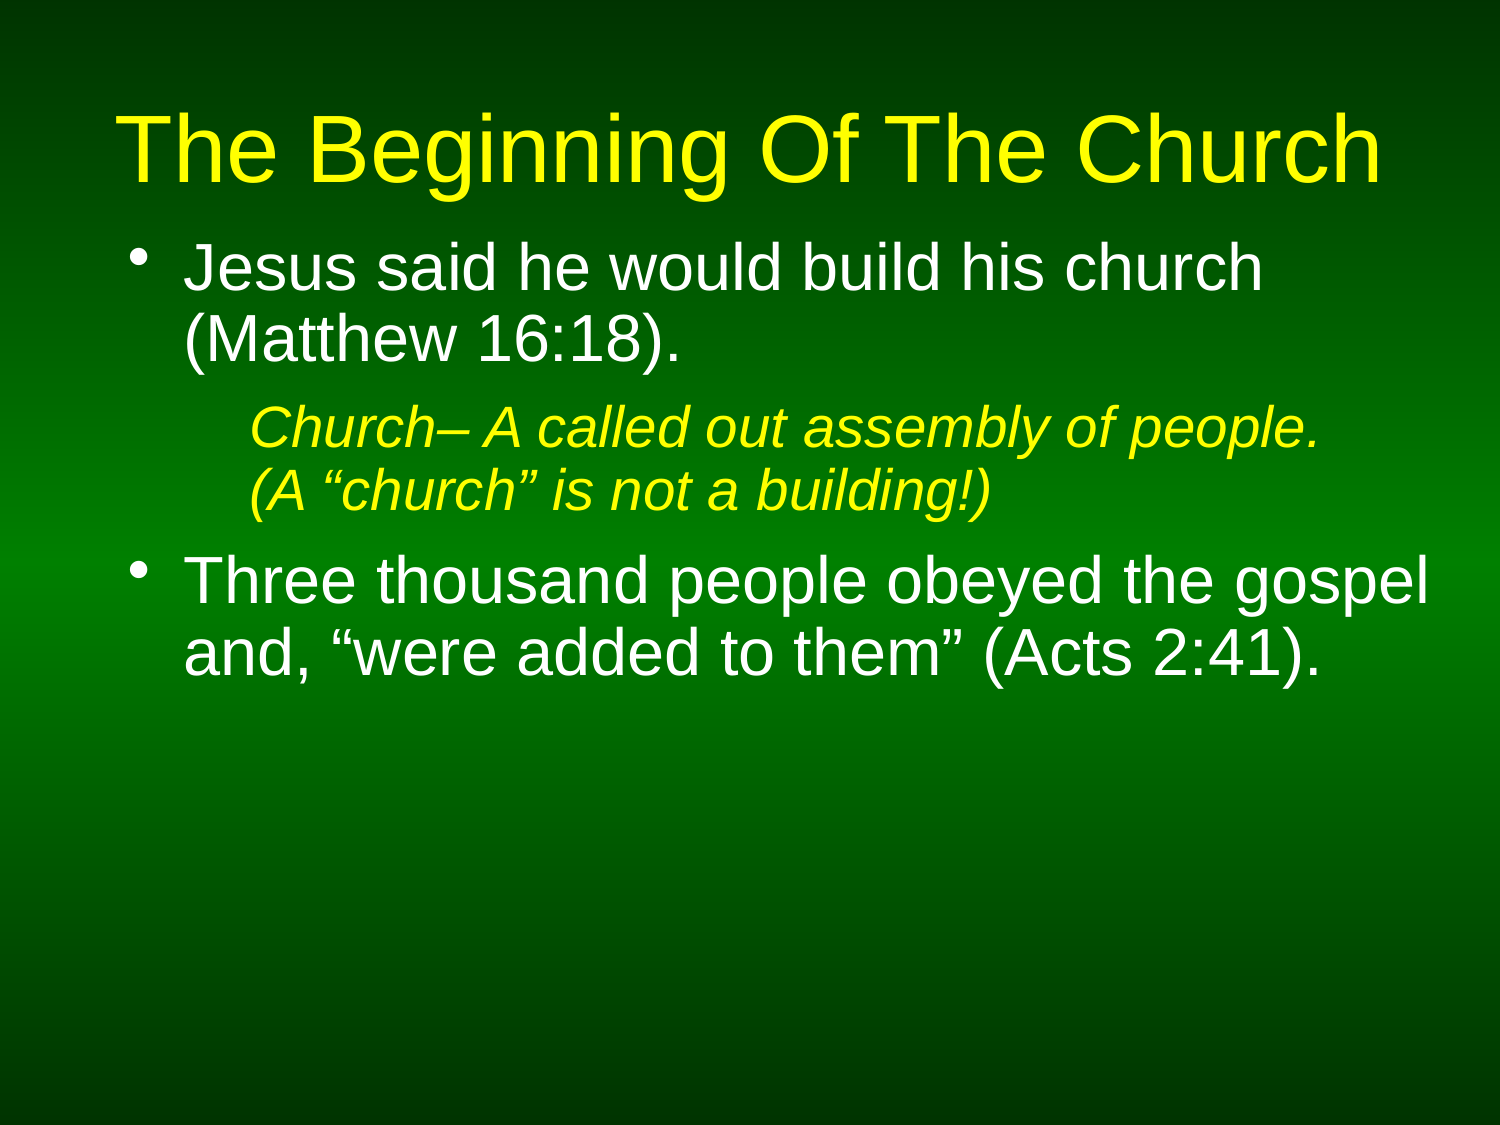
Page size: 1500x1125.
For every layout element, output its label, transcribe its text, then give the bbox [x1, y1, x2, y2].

title The Beginning Of The Church [37, 50, 1463, 238]
list Jesus said he would build his church (Matthew 16:18). Church– A called out assembly of people. (A “church” is not a building!) Three thousand people obeyed the gospel and, “were added to them” (Acts 2:41). [112, 224, 1463, 1125]
